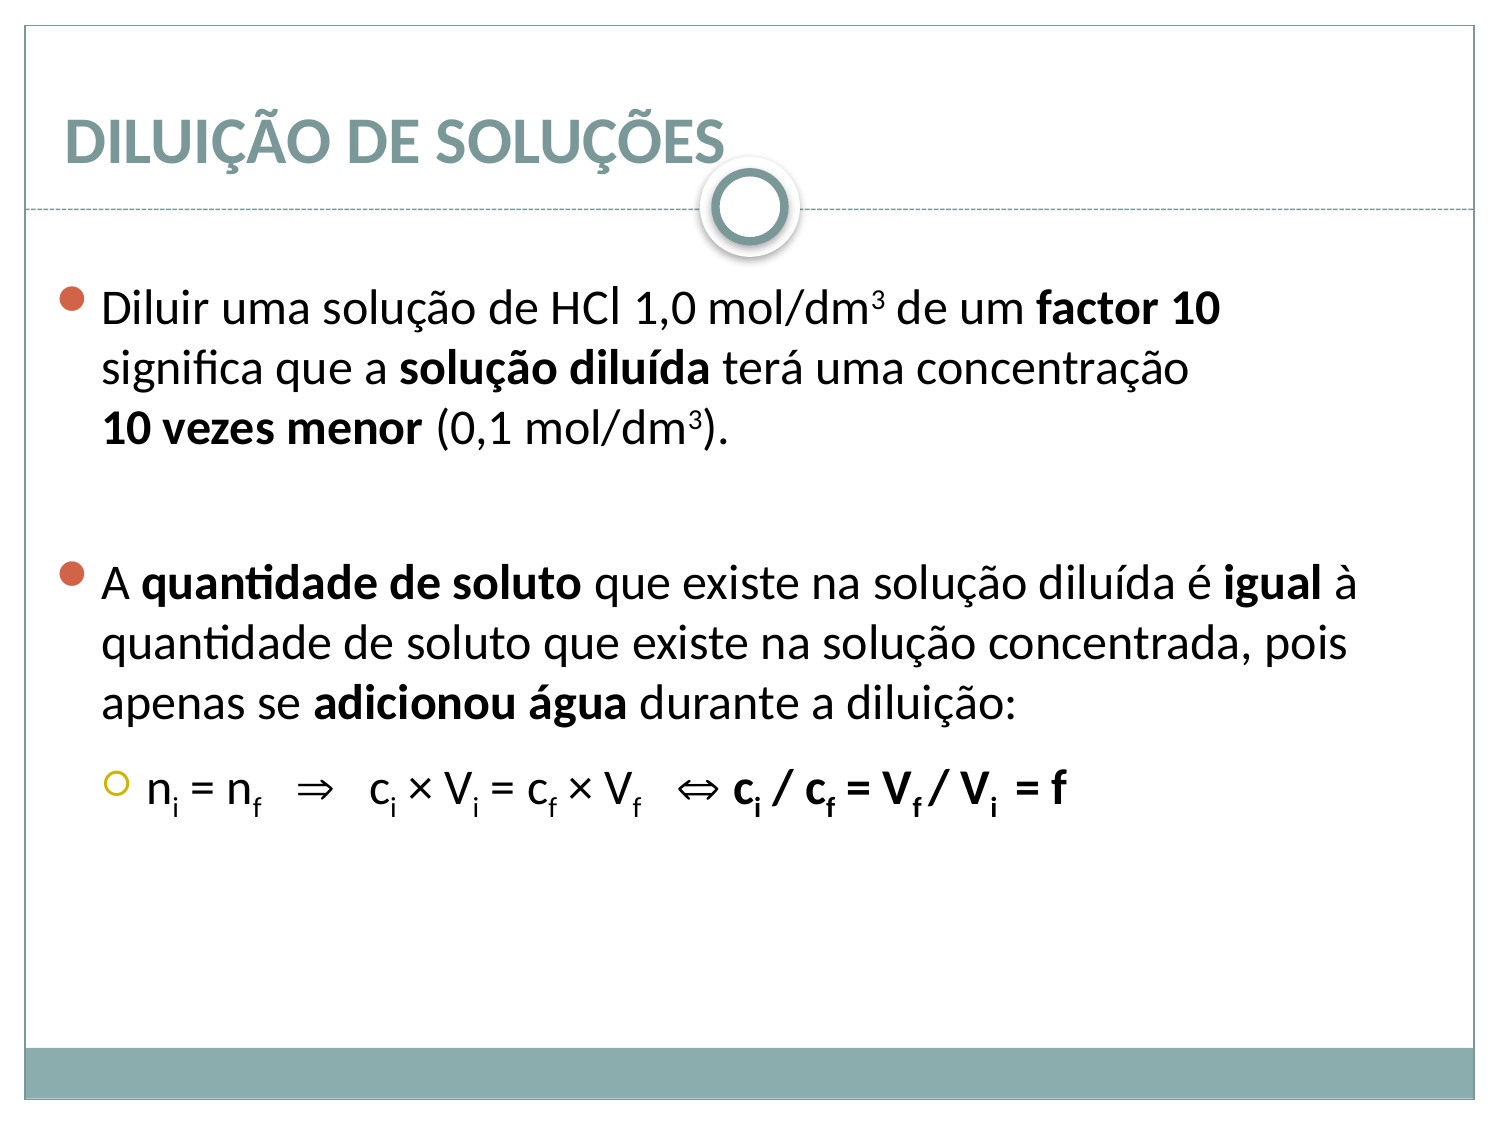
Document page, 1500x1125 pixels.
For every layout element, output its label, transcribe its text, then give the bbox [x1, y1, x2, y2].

text_box Diluir uma solução de HCl 1,0 mol/dm­3 de um factor 10 significa que a solução diluída terá uma concentração 10 vezes menor (0,1 mol/dm­3). A quantidade de soluto que existe na solução diluída é igual à quantidade de soluto que existe na solução concentrada, pois apenas se adicionou água durante a diluição: ni = nf  ci × Vi = cf × Vf  ci / cf = Vf / Vi = f [41, 267, 1471, 1012]
title DILUIÇÃO DE SOLUÇÕES [49, 60, 1450, 185]
